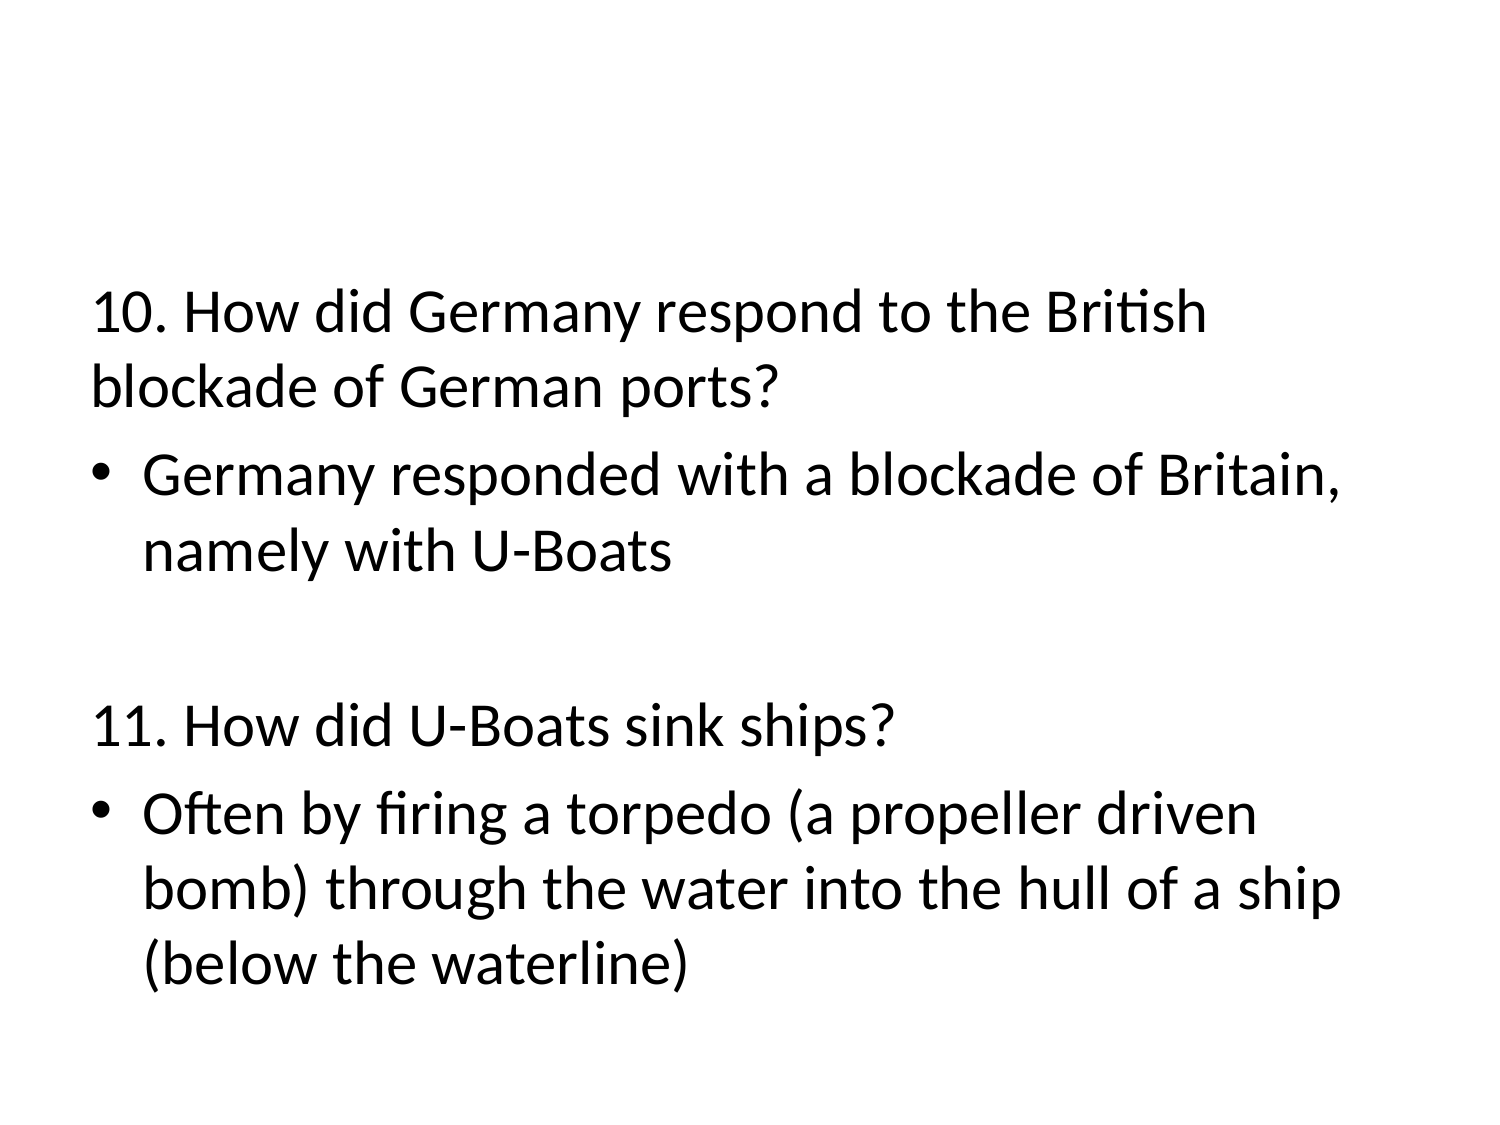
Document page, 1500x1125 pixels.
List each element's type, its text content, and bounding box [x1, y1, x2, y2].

list 10. How did Germany respond to the British blockade of German ports? Germany responded with a blockade of Britain, namely with U-Boats 11. How did U-Boats sink ships? Often by firing a torpedo (a propeller driven bomb) through the water into the hull of a ship (below the waterline) [75, 262, 1425, 1005]
